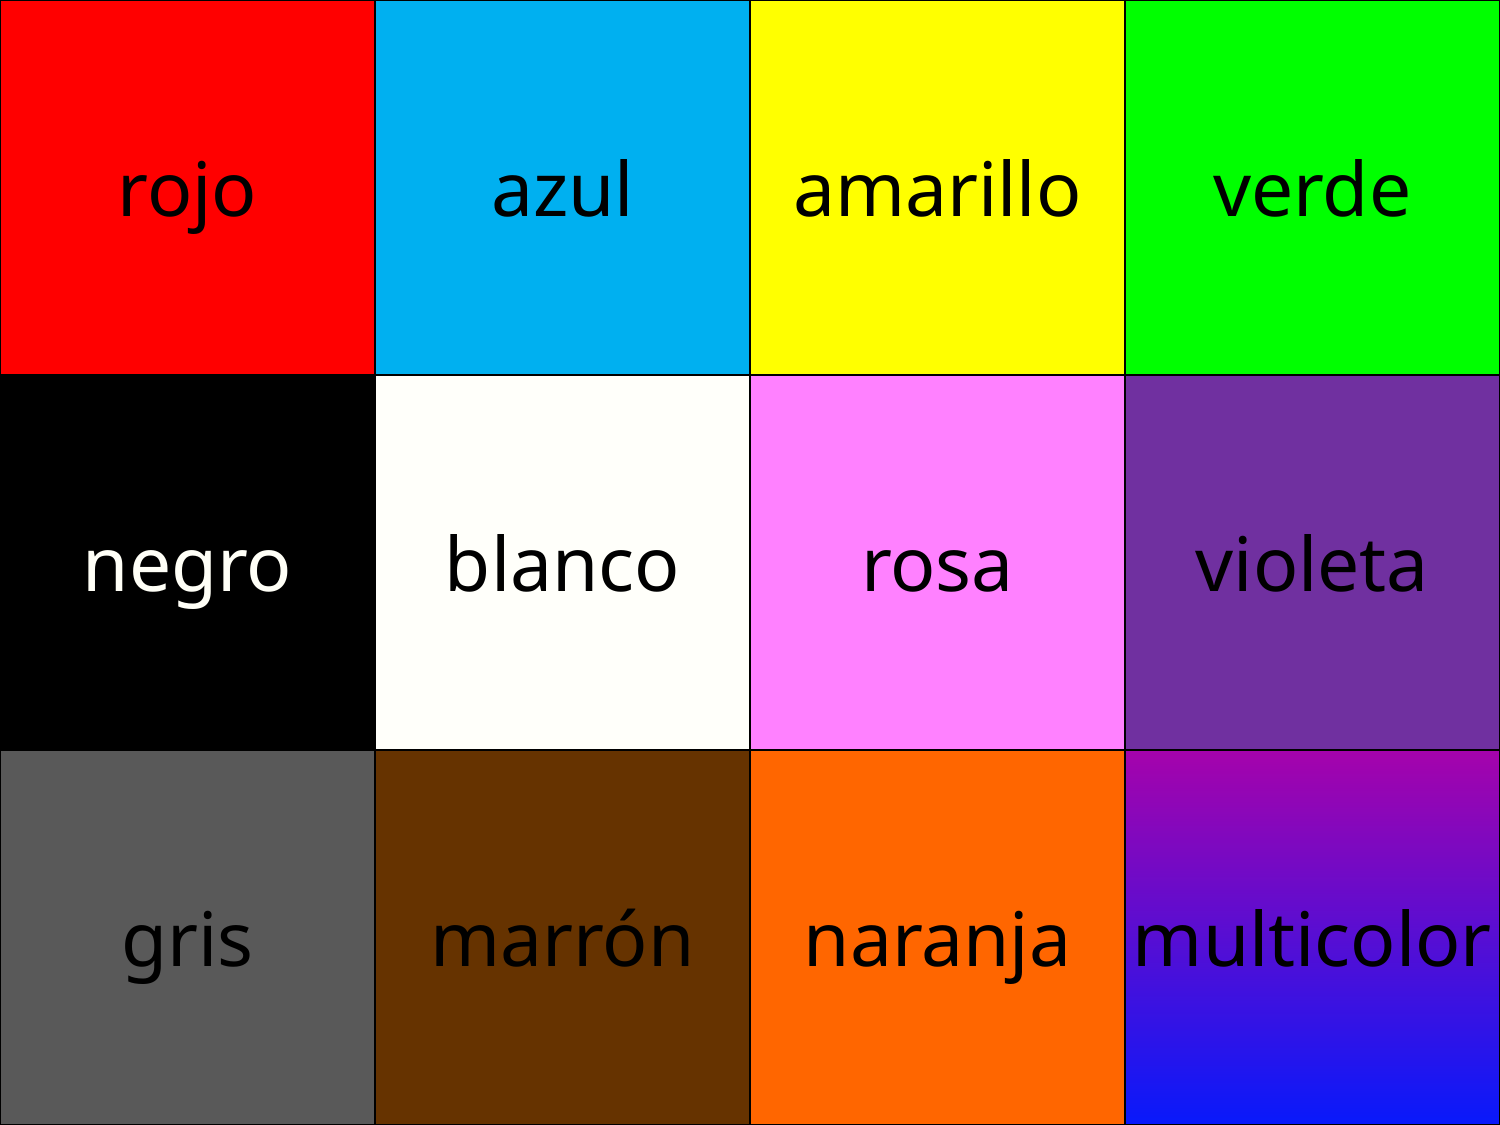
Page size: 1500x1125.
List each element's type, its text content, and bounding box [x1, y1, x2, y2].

table_cell multicolor [1126, 751, 1499, 1124]
table_cell blanco [376, 376, 749, 749]
table_header azul [376, 1, 749, 374]
table_cell gris [1, 751, 374, 1124]
table_cell rosa [751, 376, 1124, 749]
table_header verde [1126, 1, 1499, 374]
table_cell violeta [1126, 376, 1499, 749]
table_cell negro [1, 376, 374, 749]
table_cell marrón [376, 751, 749, 1124]
table_header amarillo [751, 1, 1124, 374]
table_header rojo [1, 1, 374, 374]
table_cell naranja [751, 751, 1124, 1124]
